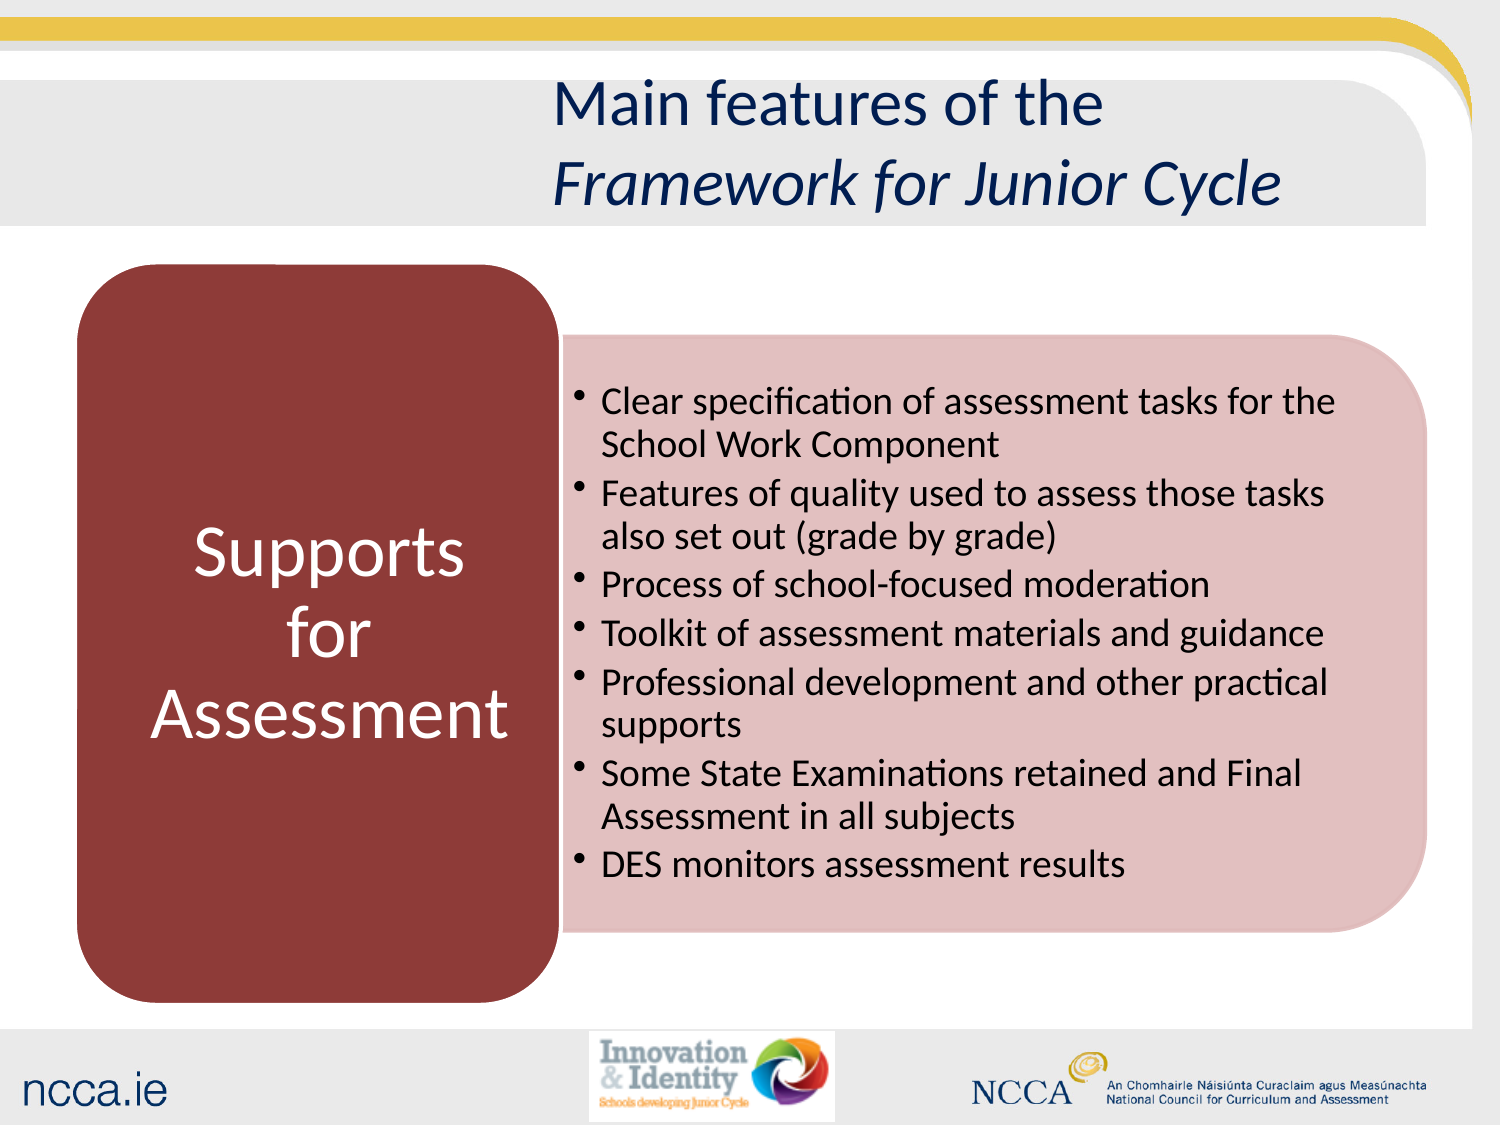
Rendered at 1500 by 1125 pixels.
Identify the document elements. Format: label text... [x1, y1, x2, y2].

title Main features of the Framework for Junior Cycle [537, 45, 1425, 233]
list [74, 262, 1426, 1006]
picture [0, 0, 1500, 1125]
